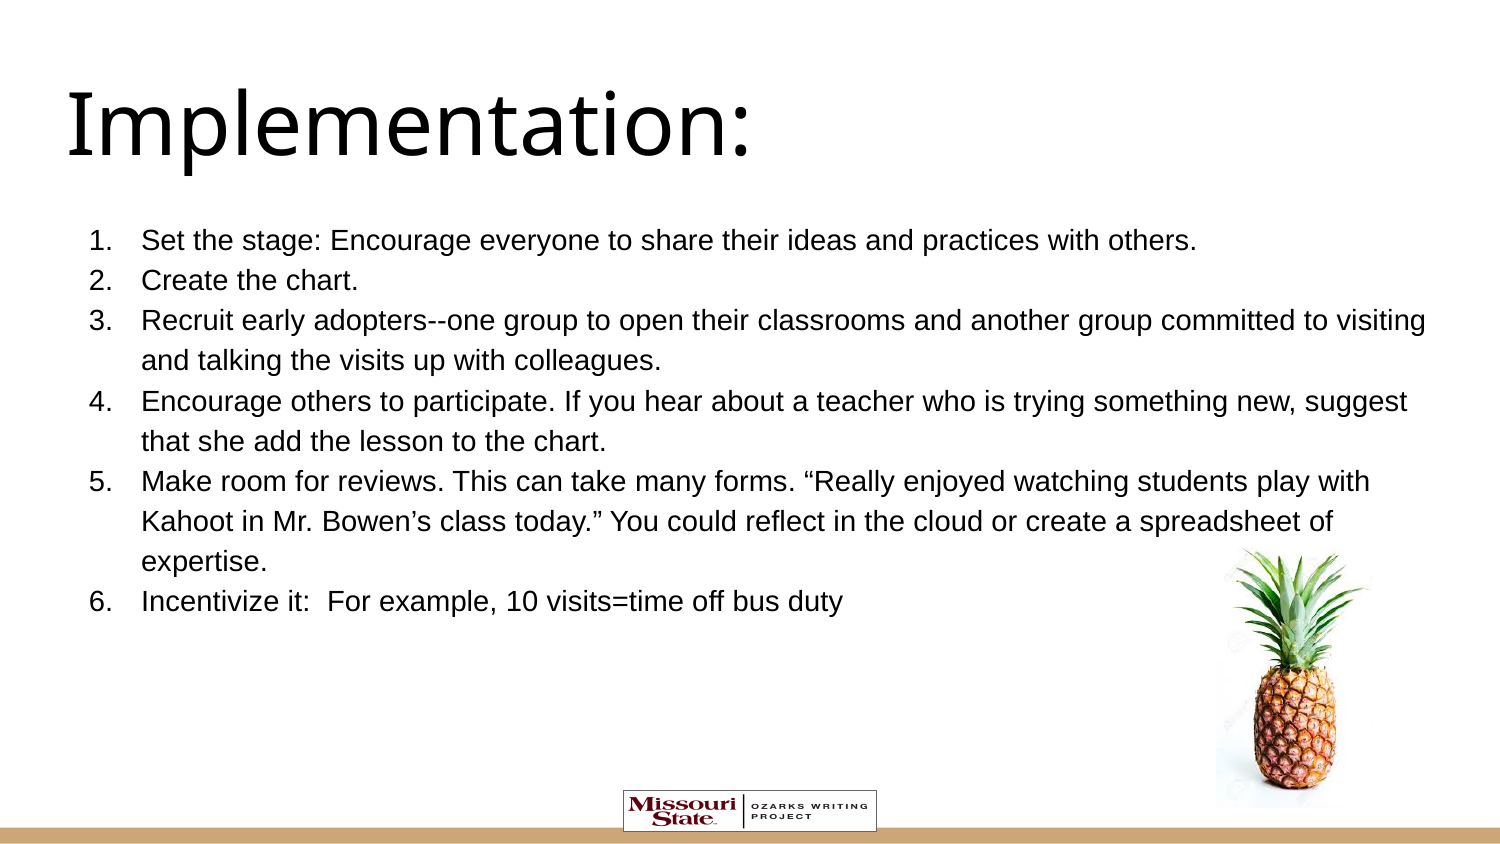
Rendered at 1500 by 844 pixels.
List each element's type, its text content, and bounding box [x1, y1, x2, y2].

picture [1216, 547, 1372, 808]
list Set the stage: Encourage everyone to share their ideas and practices with others. Create the chart. Recruit early adopters--one group to open their classrooms and another group committed to visiting and talking the visits up with colleagues. Encourage others to participate. If you hear about a teacher who is trying something new, suggest that she add the lesson to the chart. Make room for reviews. This can take many forms. “Really enjoyed watching students play with Kahoot in Mr. Bowen’s class today.” You could reflect in the cloud or create a spreadsheet of expertise. Incentivize it: For example, 10 visits=time off bus duty [51, 200, 1449, 752]
picture [624, 791, 876, 831]
title Implementation: [51, 51, 1449, 189]
